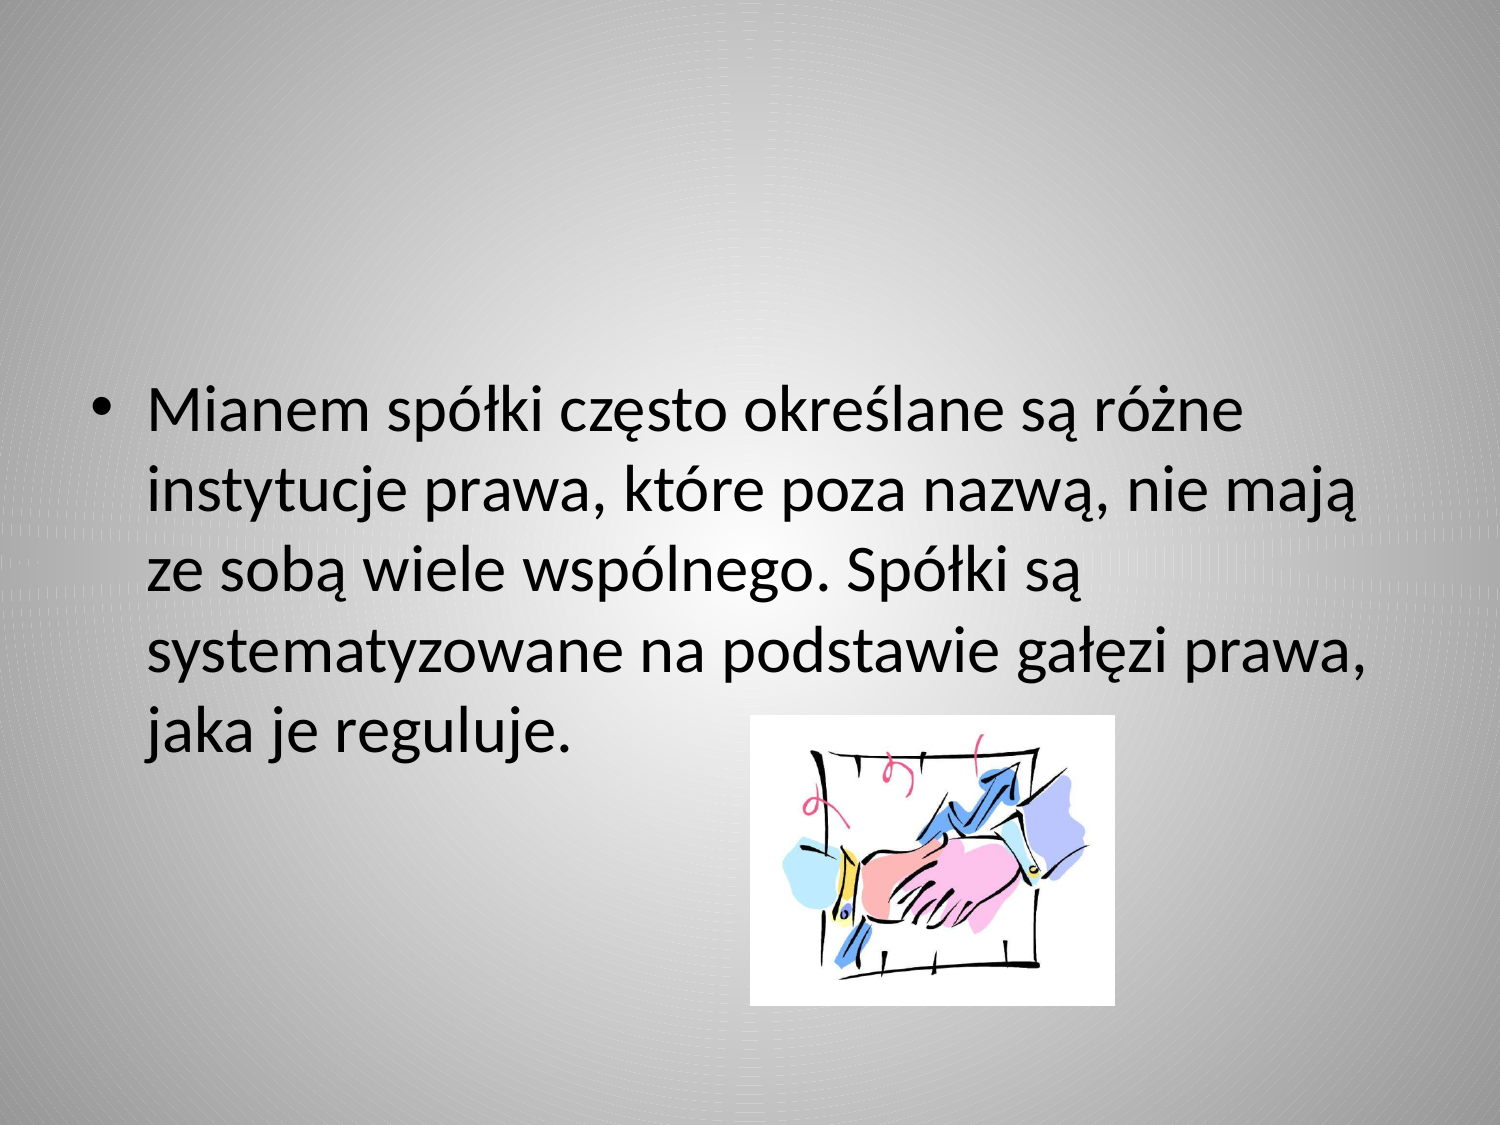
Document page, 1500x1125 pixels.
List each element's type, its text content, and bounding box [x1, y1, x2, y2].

list Mianem spółki często określane są różne instytucje prawa, które poza nazwą, nie mają ze sobą wiele wspólnego. Spółki są systematyzowane na podstawie gałęzi prawa, jaka je reguluje. [75, 262, 1425, 1005]
picture [749, 715, 1115, 1007]
